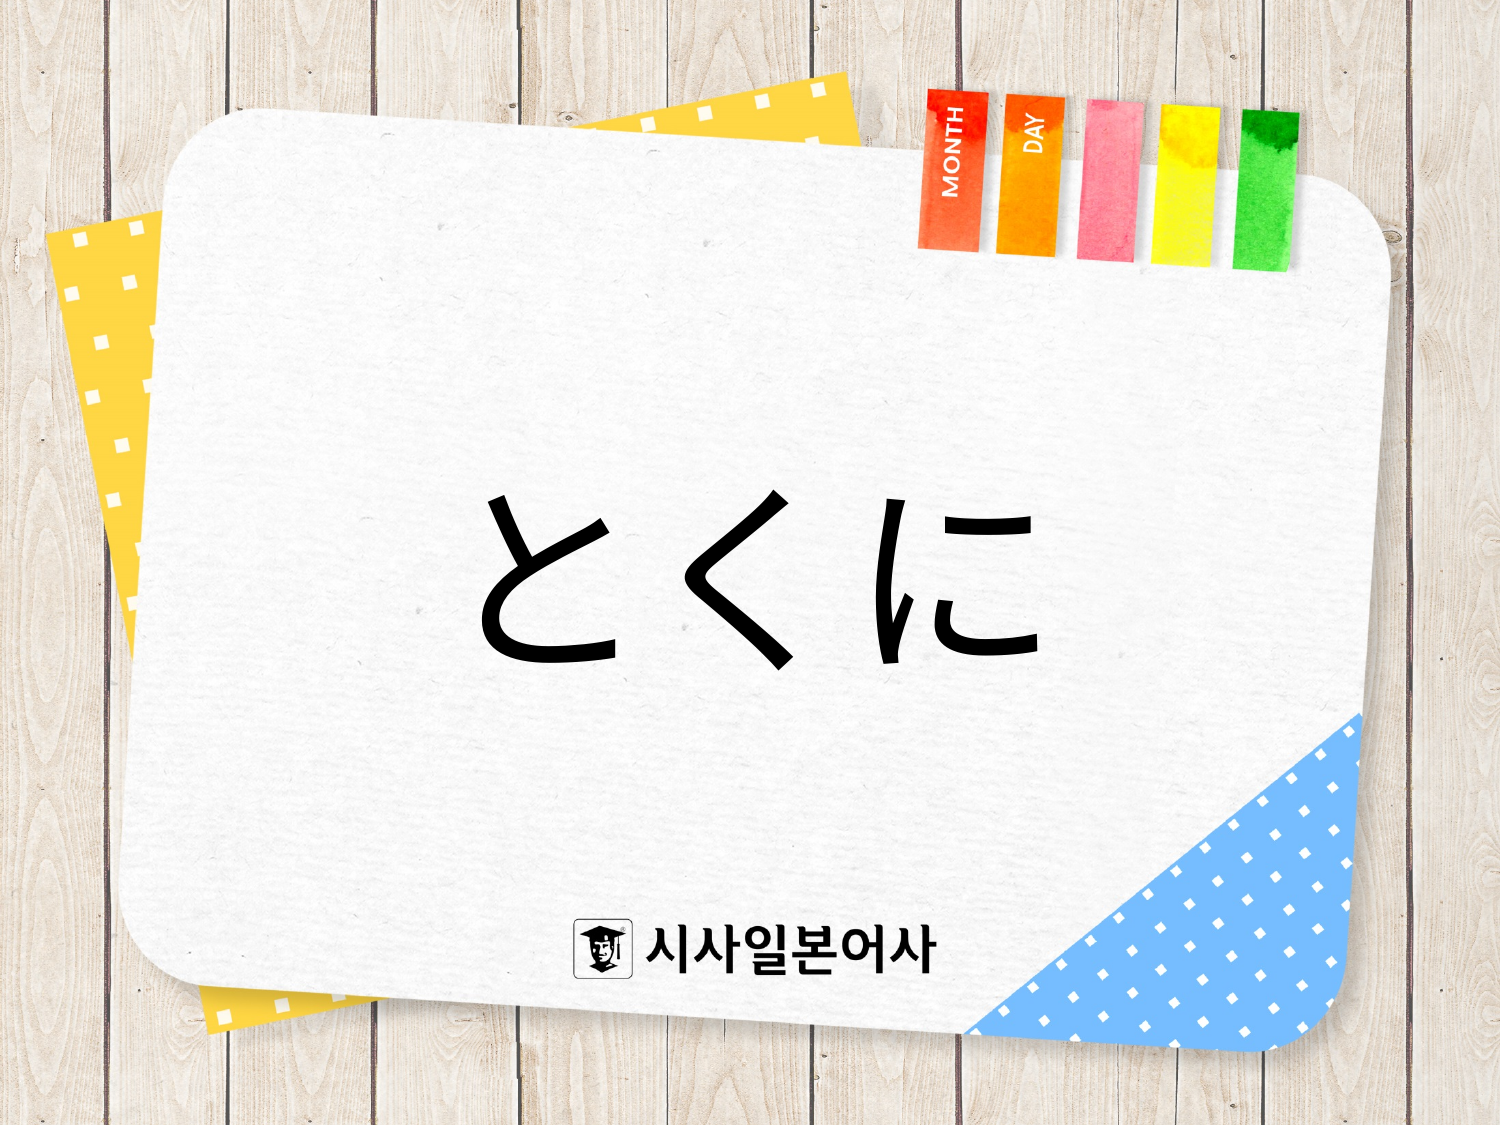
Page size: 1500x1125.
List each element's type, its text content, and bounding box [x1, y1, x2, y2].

title とくに [75, 338, 1425, 811]
picture [0, 0, 1500, 1125]
